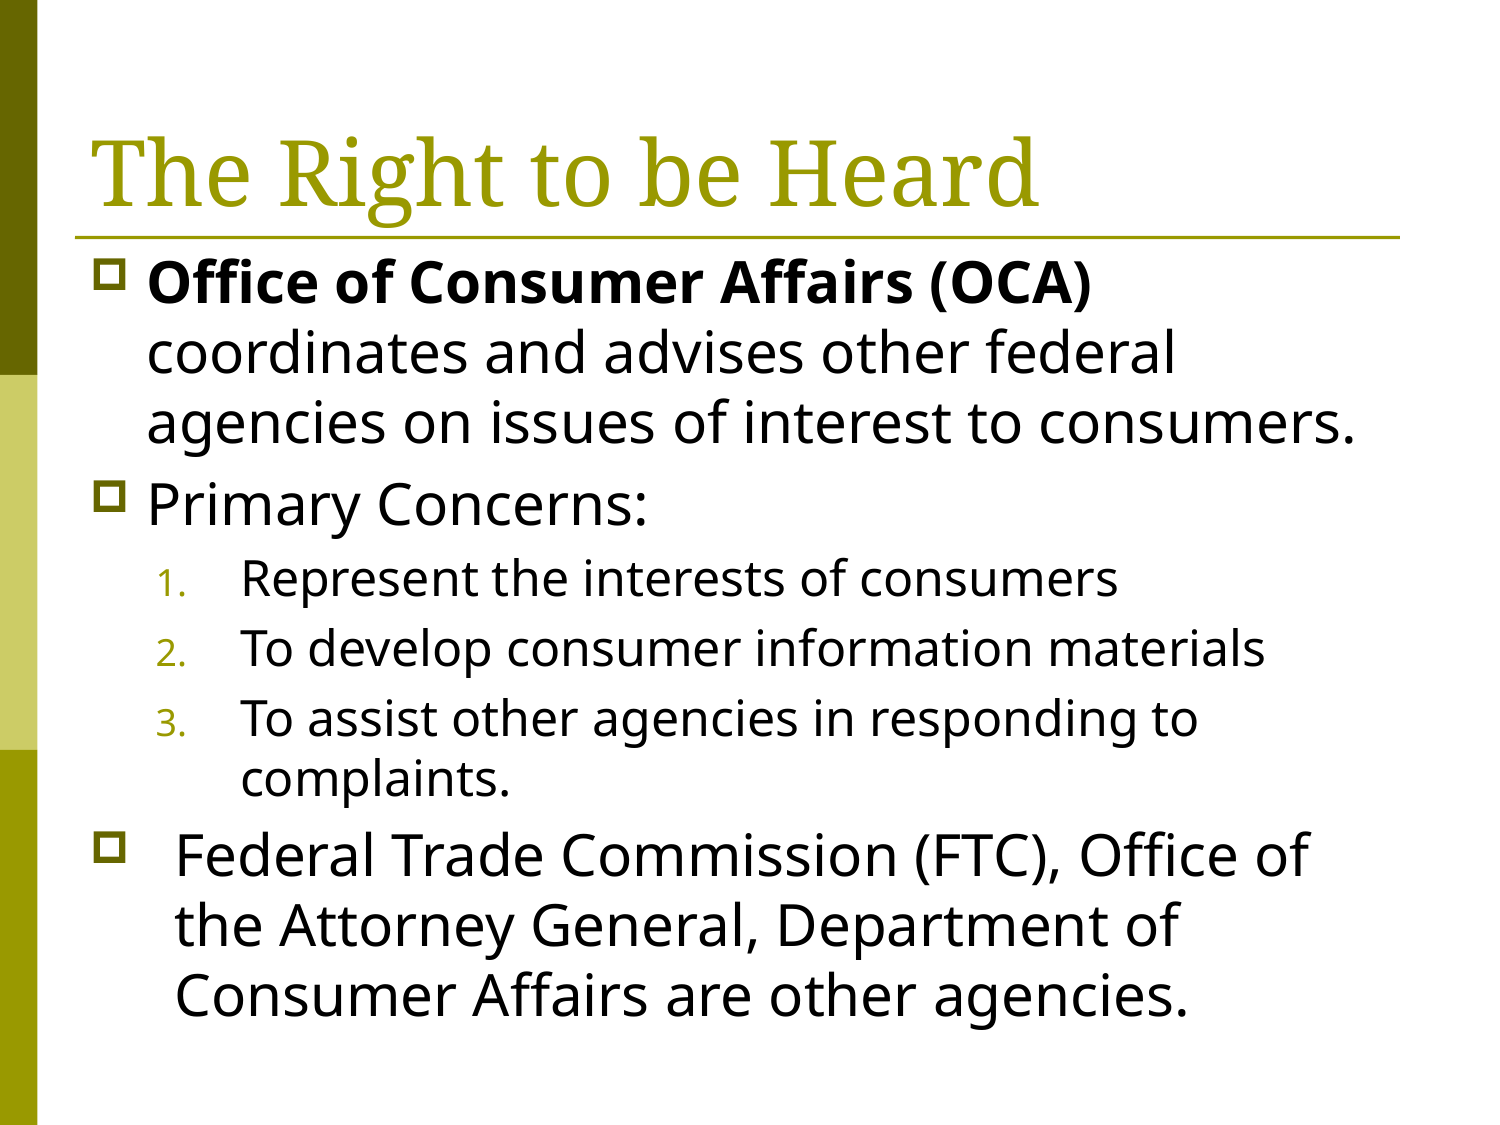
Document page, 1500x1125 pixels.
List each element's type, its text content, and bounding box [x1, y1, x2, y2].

list Office of Consumer Affairs (OCA) coordinates and advises other federal agencies on issues of interest to consumers. Primary Concerns: Represent the interests of consumers To develop consumer information materials To assist other agencies in responding to complaints. Federal Trade Commission (FTC), Office of the Attorney General, Department of Consumer Affairs are other agencies. [74, 237, 1426, 981]
title The Right to be Heard [74, 45, 1426, 233]
